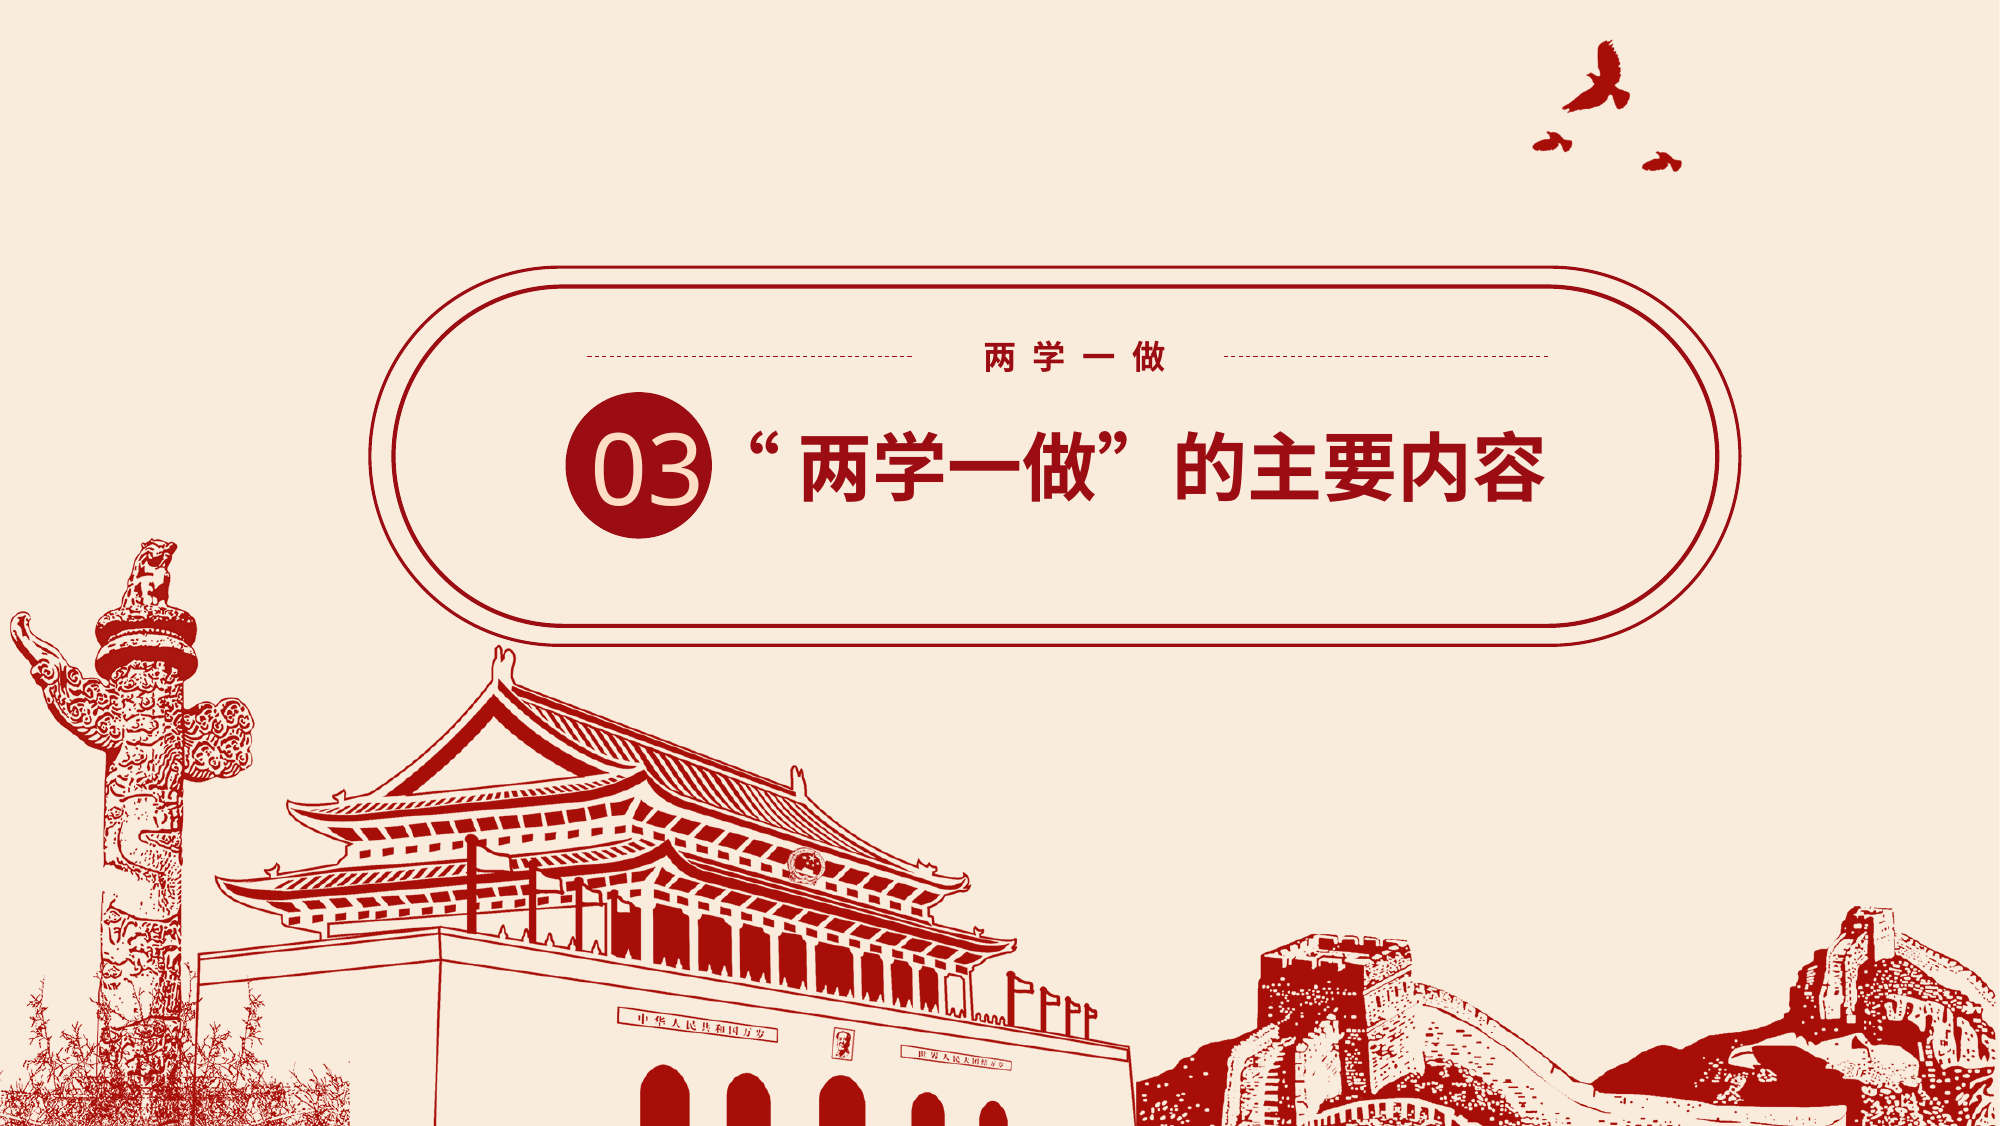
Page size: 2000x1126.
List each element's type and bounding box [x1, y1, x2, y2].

picture [0, 0, 2000, 1126]
text_box [565, 380, 788, 551]
